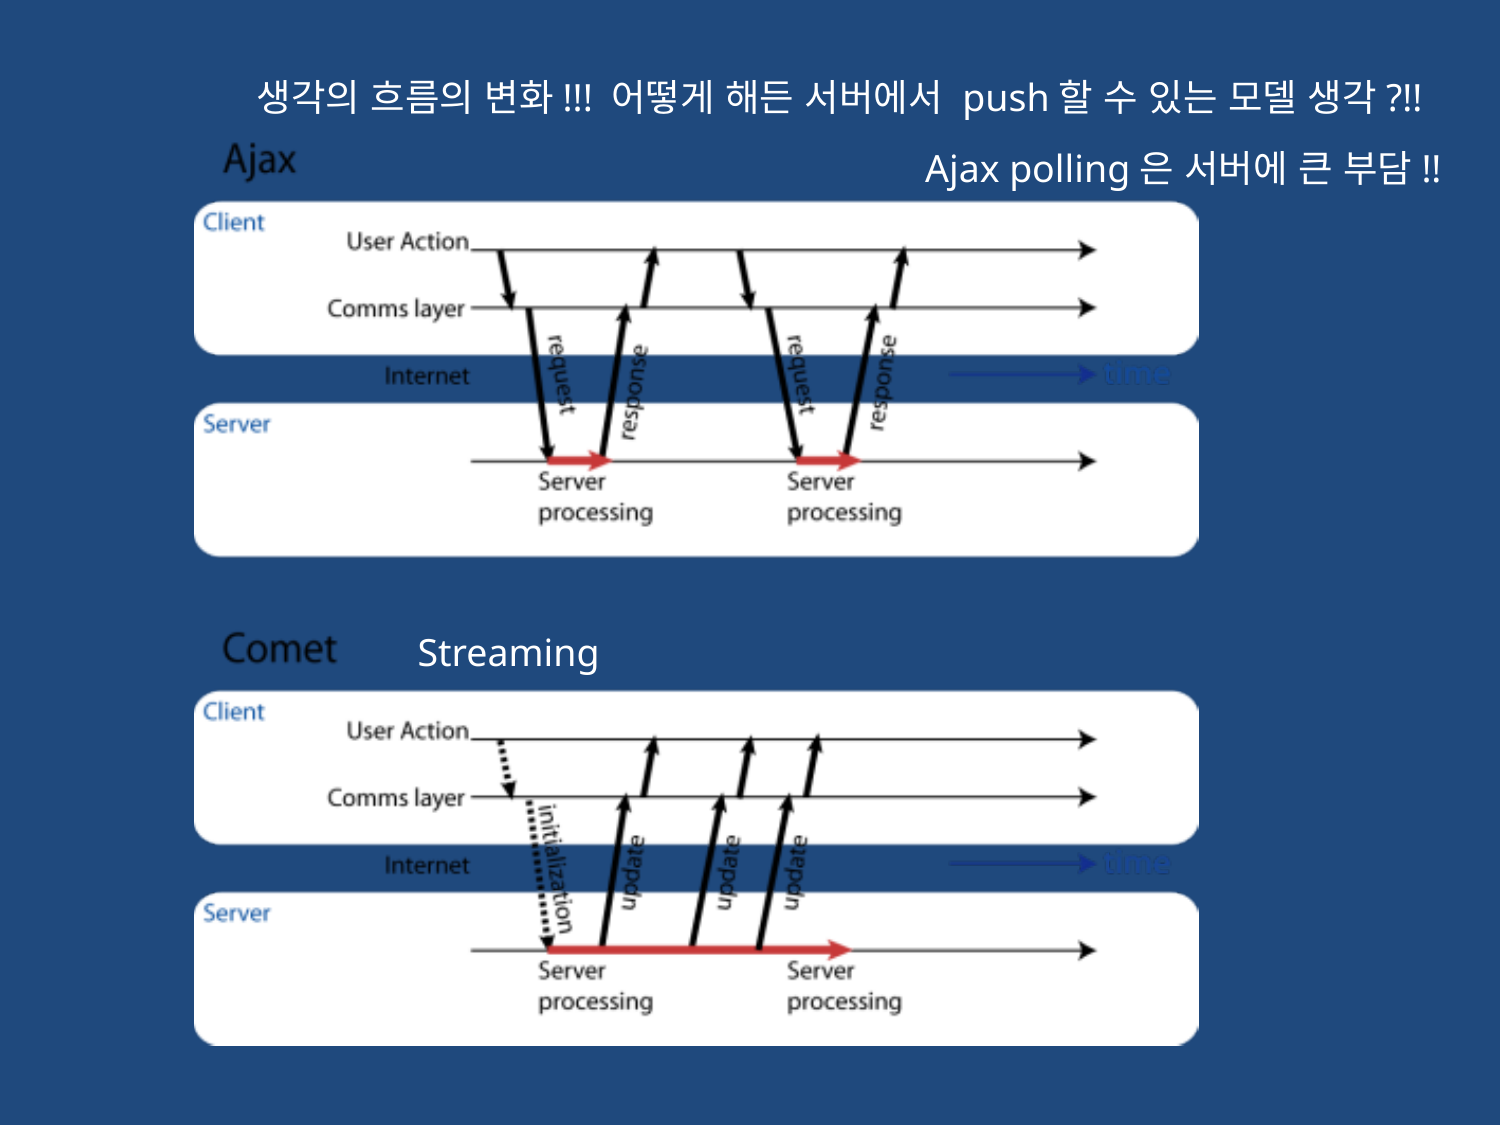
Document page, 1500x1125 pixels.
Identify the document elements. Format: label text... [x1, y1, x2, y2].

picture [194, 136, 1200, 1047]
text_box Ajax polling은 서버에 큰 부담!! [1201, 137, 1457, 197]
text_box 생각의 흐름의 변화!!! 어떻게 해든 서버에서 push할 수 있는 모델 생각?!! [242, 66, 1438, 127]
